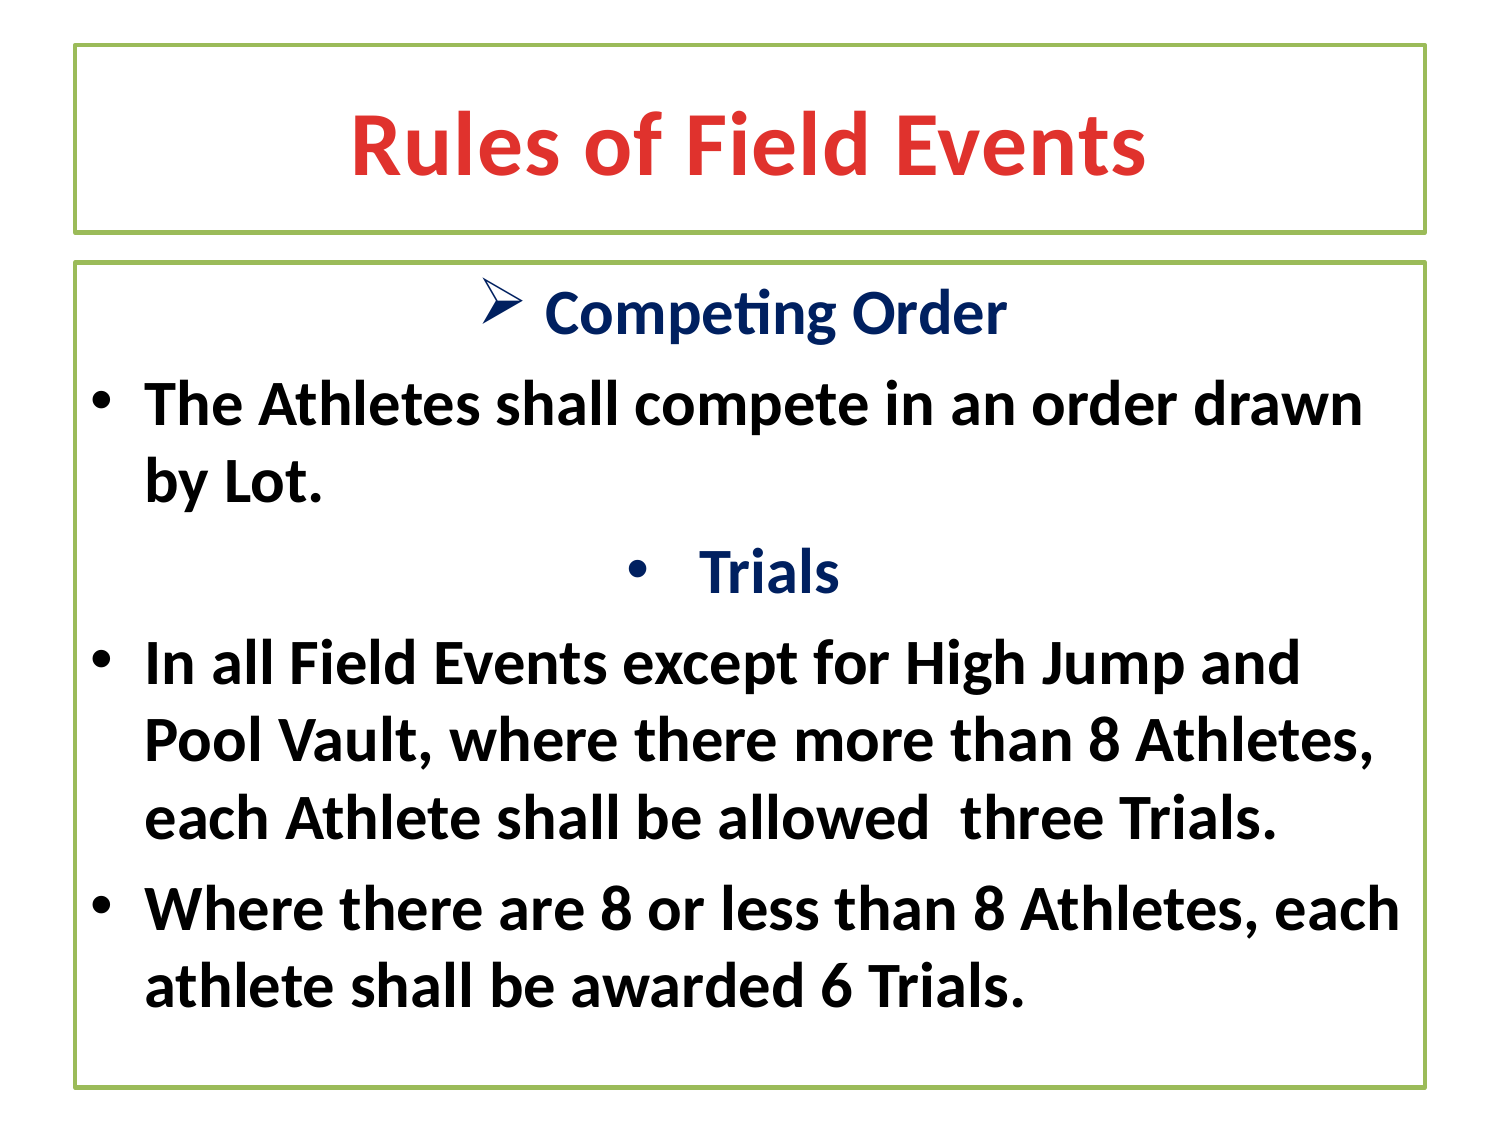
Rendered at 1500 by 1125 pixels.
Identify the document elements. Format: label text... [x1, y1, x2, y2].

title Rules of Field Events [73, 43, 1427, 235]
list Competing Order The Athletes shall compete in an order drawn by Lot. Trials In all Field Events except for High Jump and Pool Vault, where there more than 8 Athletes, each Athlete shall be allowed three Trials. Where there are 8 or less than 8 Athletes, each athlete shall be awarded 6 Trials. [73, 260, 1427, 1090]
